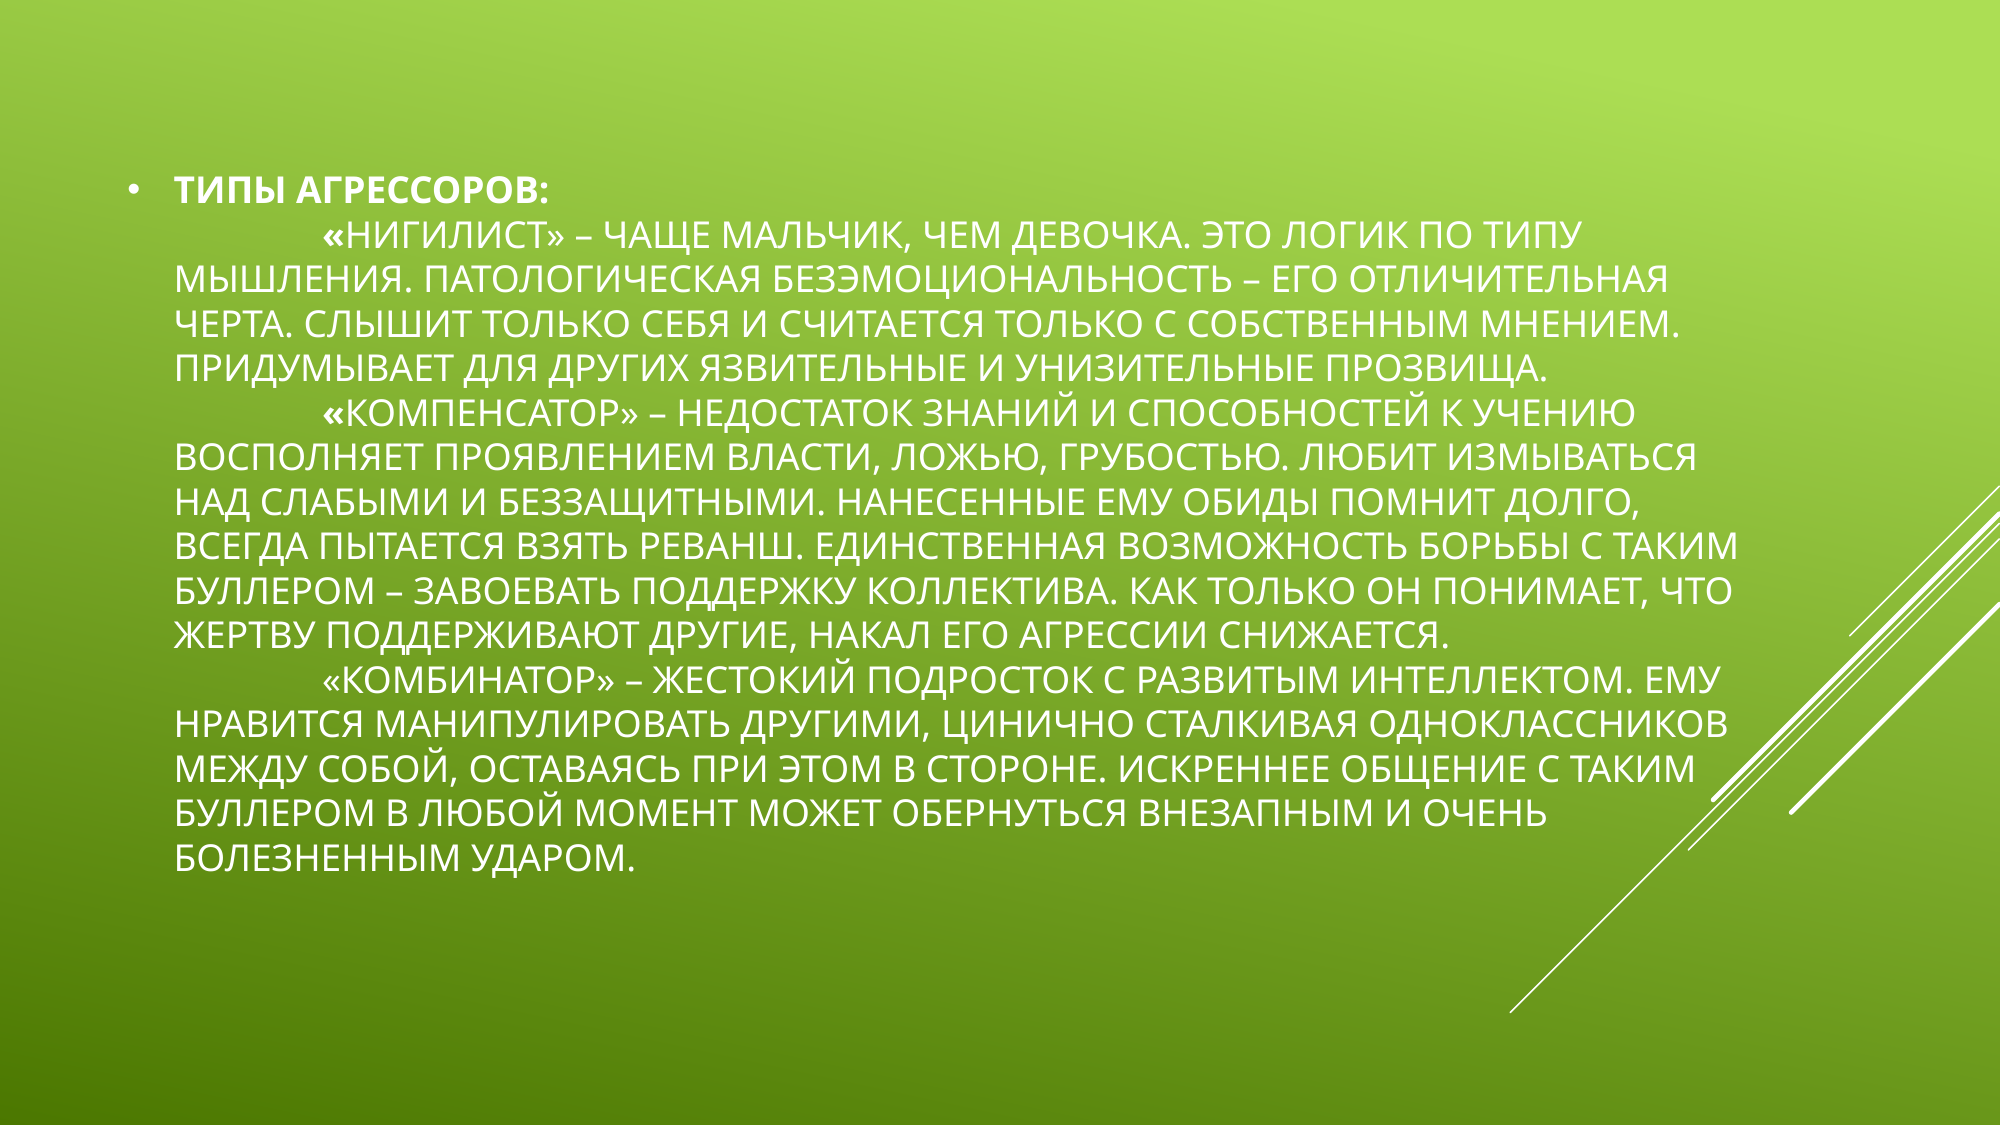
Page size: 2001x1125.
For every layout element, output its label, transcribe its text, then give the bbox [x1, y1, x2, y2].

title Типы агрессоров: «Нигилист» – чаще мальчик, чем девочка. Это логик по типу мышления. Патологическая безэмоциональность – его отличительная черта. Слышит только себя и считается только с собственным мнением. Придумывает для других язвительные и унизительные прозвища. «Компенсатор» – недостаток знаний и способностей к учению восполняет проявлением власти, ложью, грубостью. Любит измываться над слабыми и беззащитными. Нанесенные ему обиды помнит долго, всегда пытается взять реванш. Единственная возможность борьбы с таким буллером – завоевать поддержку коллектива. Как только он понимает, что жертву поддерживают другие, накал его агрессии снижается. «Комбинатор» – жестокий подросток с развитым интеллектом. Ему нравится манипулировать другими, цинично сталкивая одноклассников между собой, оставаясь при этом в стороне. Искреннее общение с таким буллером в любой момент может обернуться внезапным и очень болезненным ударом. [112, 112, 1763, 1013]
